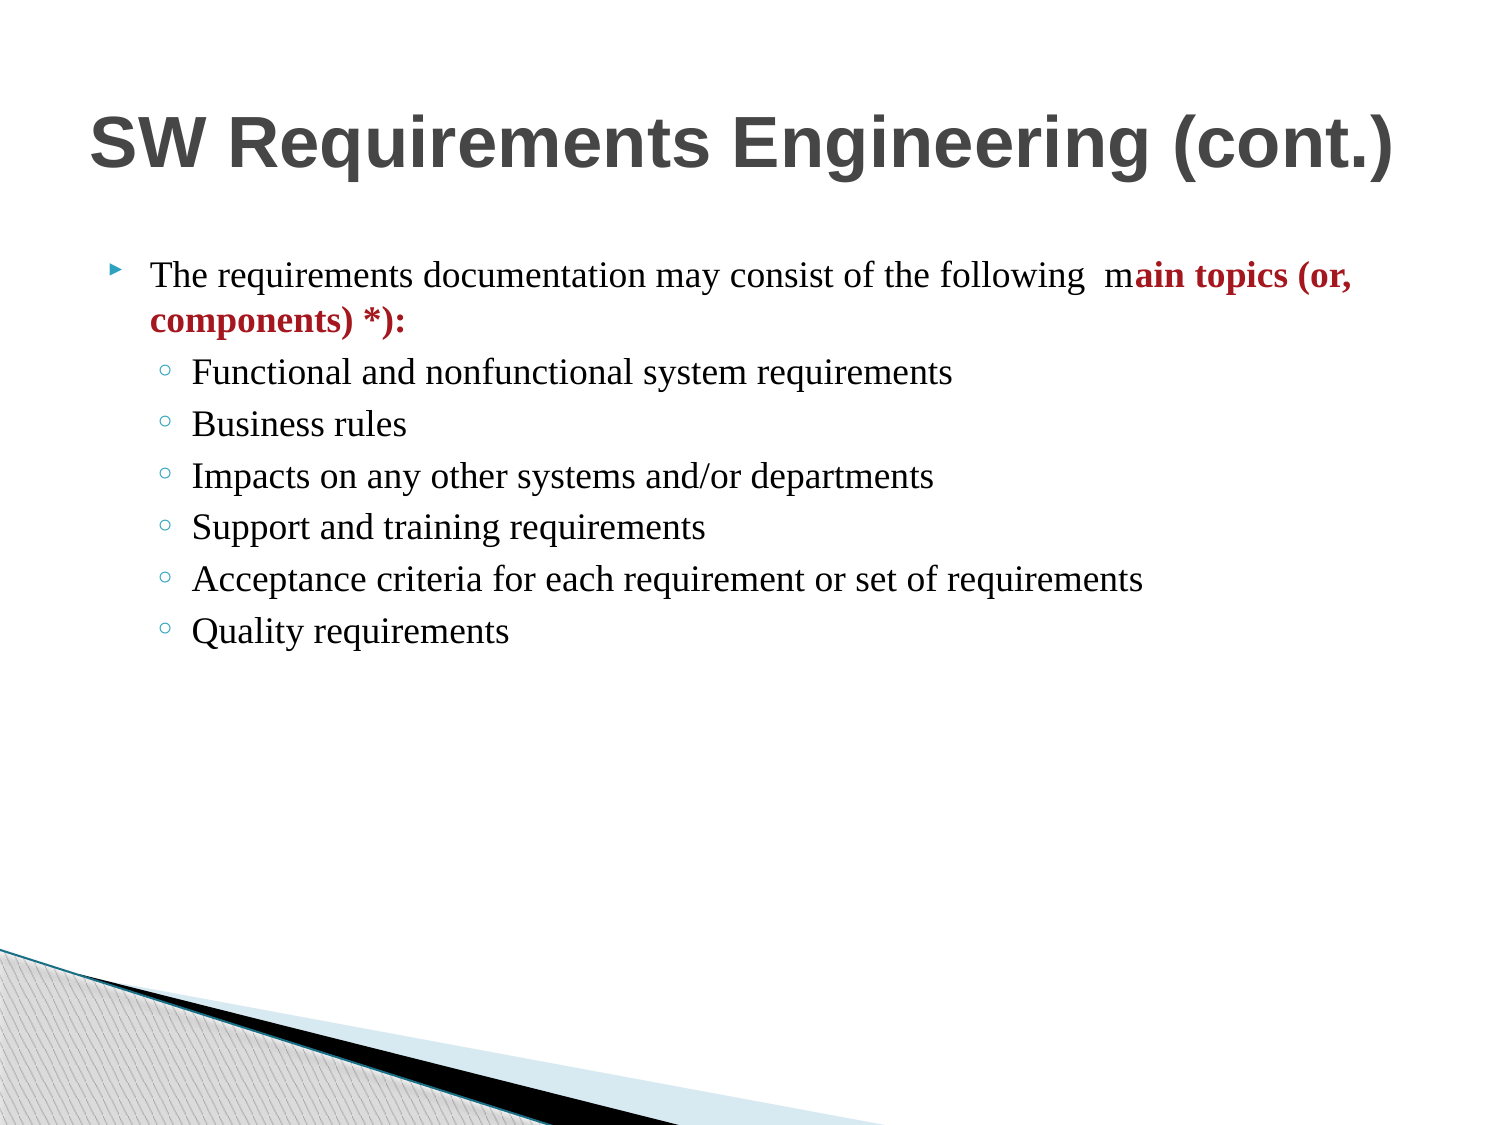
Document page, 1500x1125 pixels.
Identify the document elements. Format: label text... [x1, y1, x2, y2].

title SW Requirements Engineering (cont.) [75, 45, 1425, 233]
list The requirements documentation may consist of the following main topics (or, components) *): Functional and nonfunctional system requirements Business rules Impacts on any other systems and/or departments Support and training requirements Acceptance criteria for each requirement or set of requirements Quality requirements [75, 243, 1425, 986]
